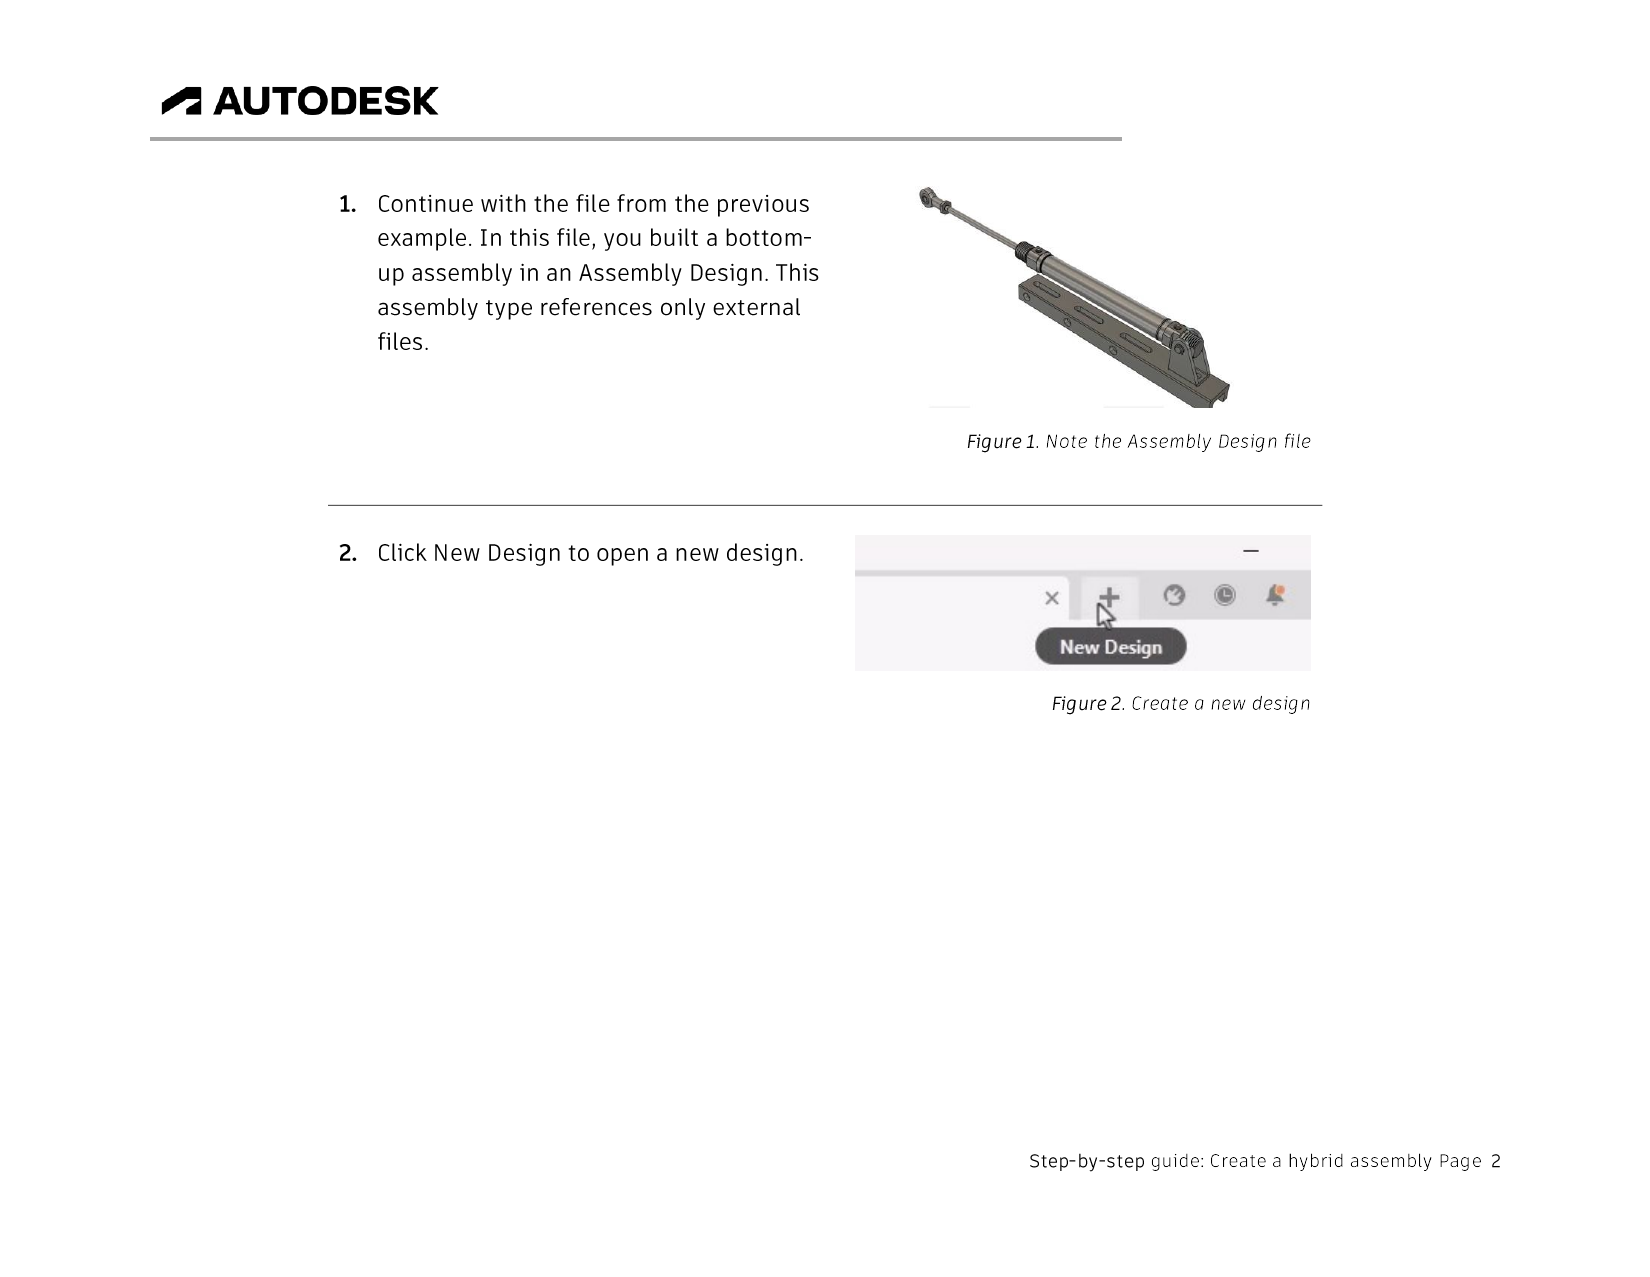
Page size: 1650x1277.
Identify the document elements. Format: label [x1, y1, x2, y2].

picture [339, 187, 367, 220]
picture [339, 536, 368, 569]
picture [376, 536, 816, 569]
text_box [1050, 690, 1322, 717]
picture [160, 86, 439, 116]
text_box [376, 187, 837, 359]
picture [854, 535, 1311, 671]
text_box [1028, 1147, 1511, 1175]
text_box [965, 428, 1321, 455]
picture [914, 186, 1234, 408]
